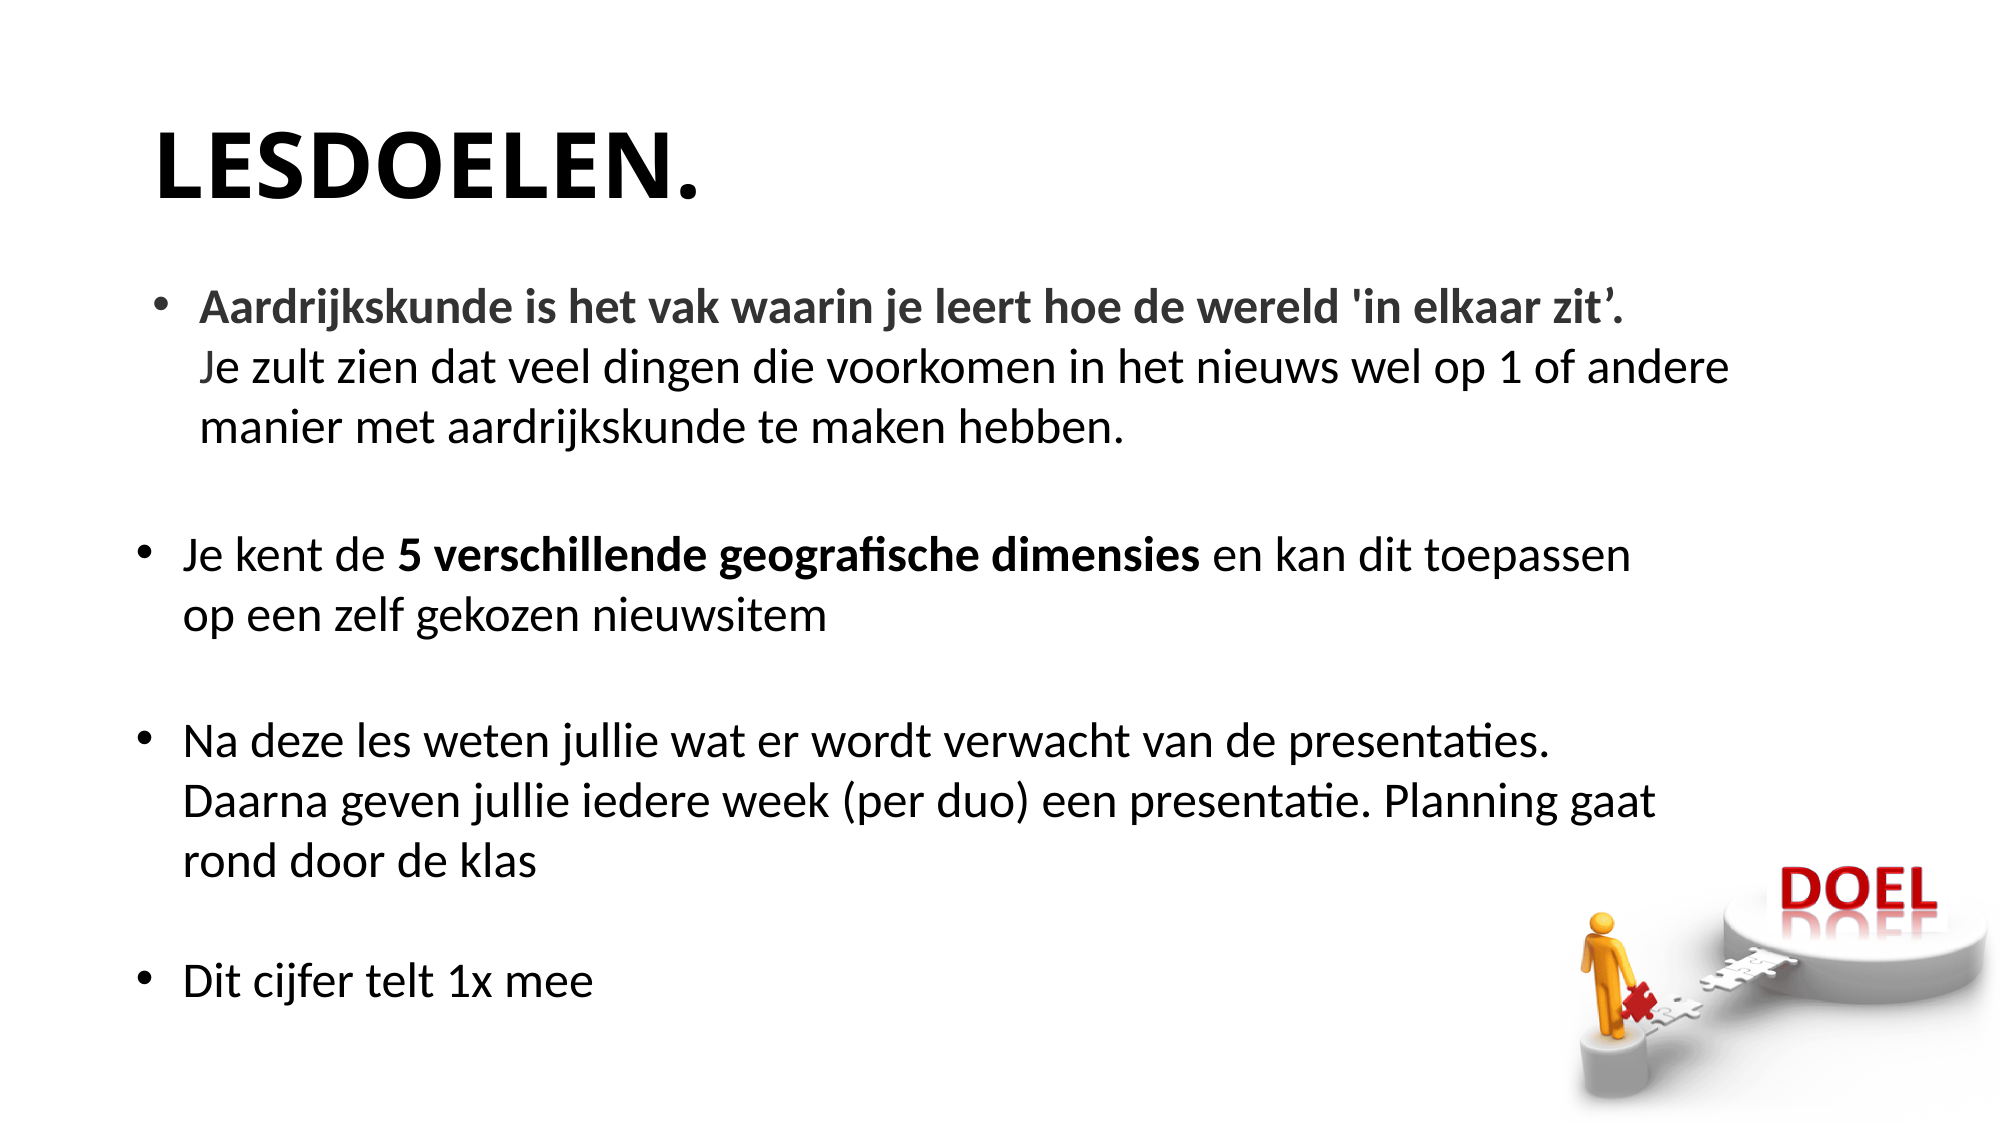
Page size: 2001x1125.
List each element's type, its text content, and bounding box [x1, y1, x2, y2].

title LESDOELEN. [137, 59, 1863, 266]
picture [1561, 827, 2000, 1125]
text_box Na deze les weten jullie wat er wordt verwacht van de presentaties. Daarna geven jullie iedere week (per duo) een presentatie. Planning gaat rond door de klas Dit cijfer telt 1x mee [121, 699, 1673, 1015]
text_box Aardrijkskunde is het vak waarin je leert hoe de wereld 'in elkaar zit’. Je zult zien dat veel dingen die voorkomen in het nieuws wel op 1 of andere manier met aardrijkskunde te maken hebben. [137, 266, 1891, 461]
text_box Je kent de 5 verschillende geografische dimensies en kan dit toepassen op een zelf gekozen nieuwsitem [121, 514, 1673, 649]
